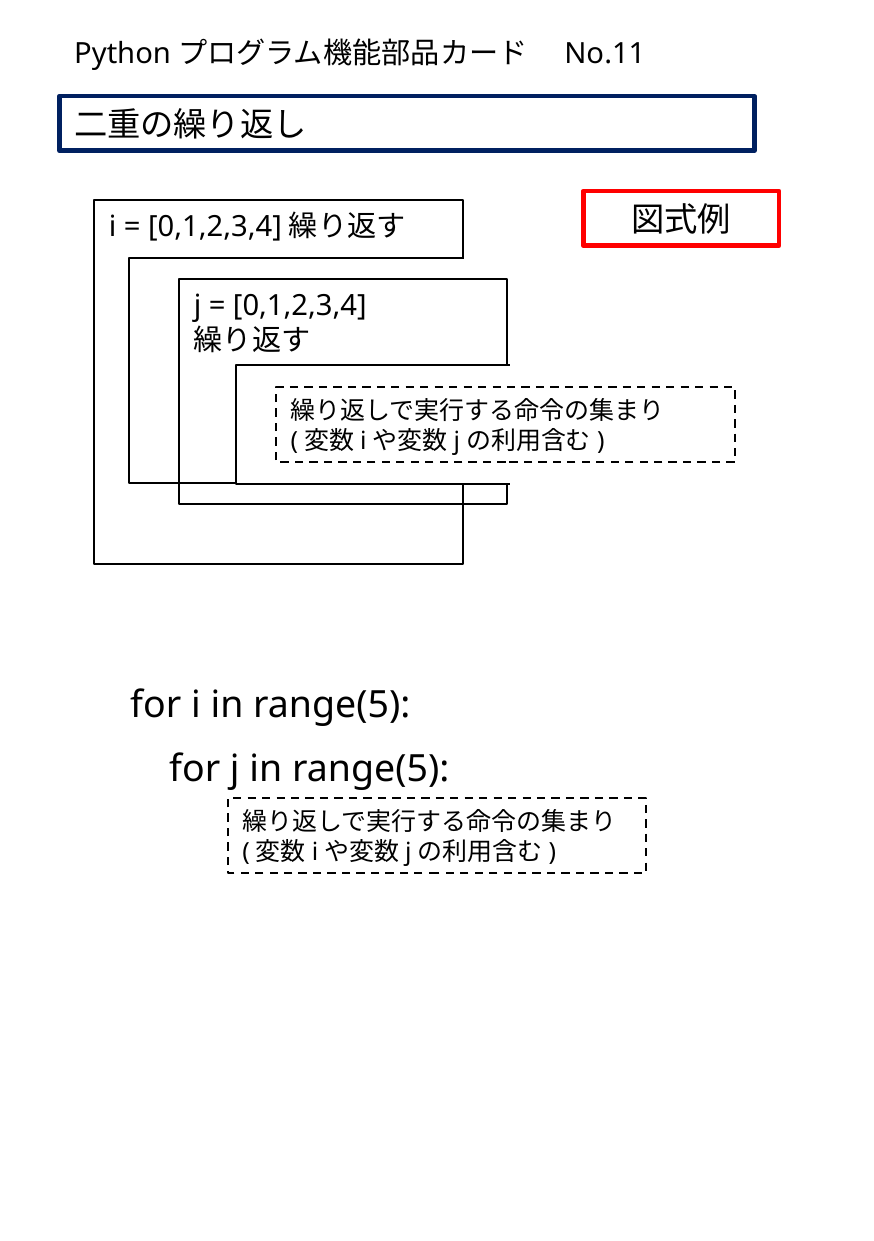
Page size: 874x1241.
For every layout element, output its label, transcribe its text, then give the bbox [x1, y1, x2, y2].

text_box for i in range(5): for j in range(5): [115, 672, 547, 797]
text_box 二重の繰り返し [59, 96, 755, 151]
text_box Pythonプログラム機能部品カード No.11 [59, 26, 755, 77]
text_box 図式例 [583, 191, 779, 246]
text_box 繰り返しで実行する命令の集まり (変数iや変数jの利用含む) [227, 798, 647, 873]
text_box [94, 199, 736, 569]
